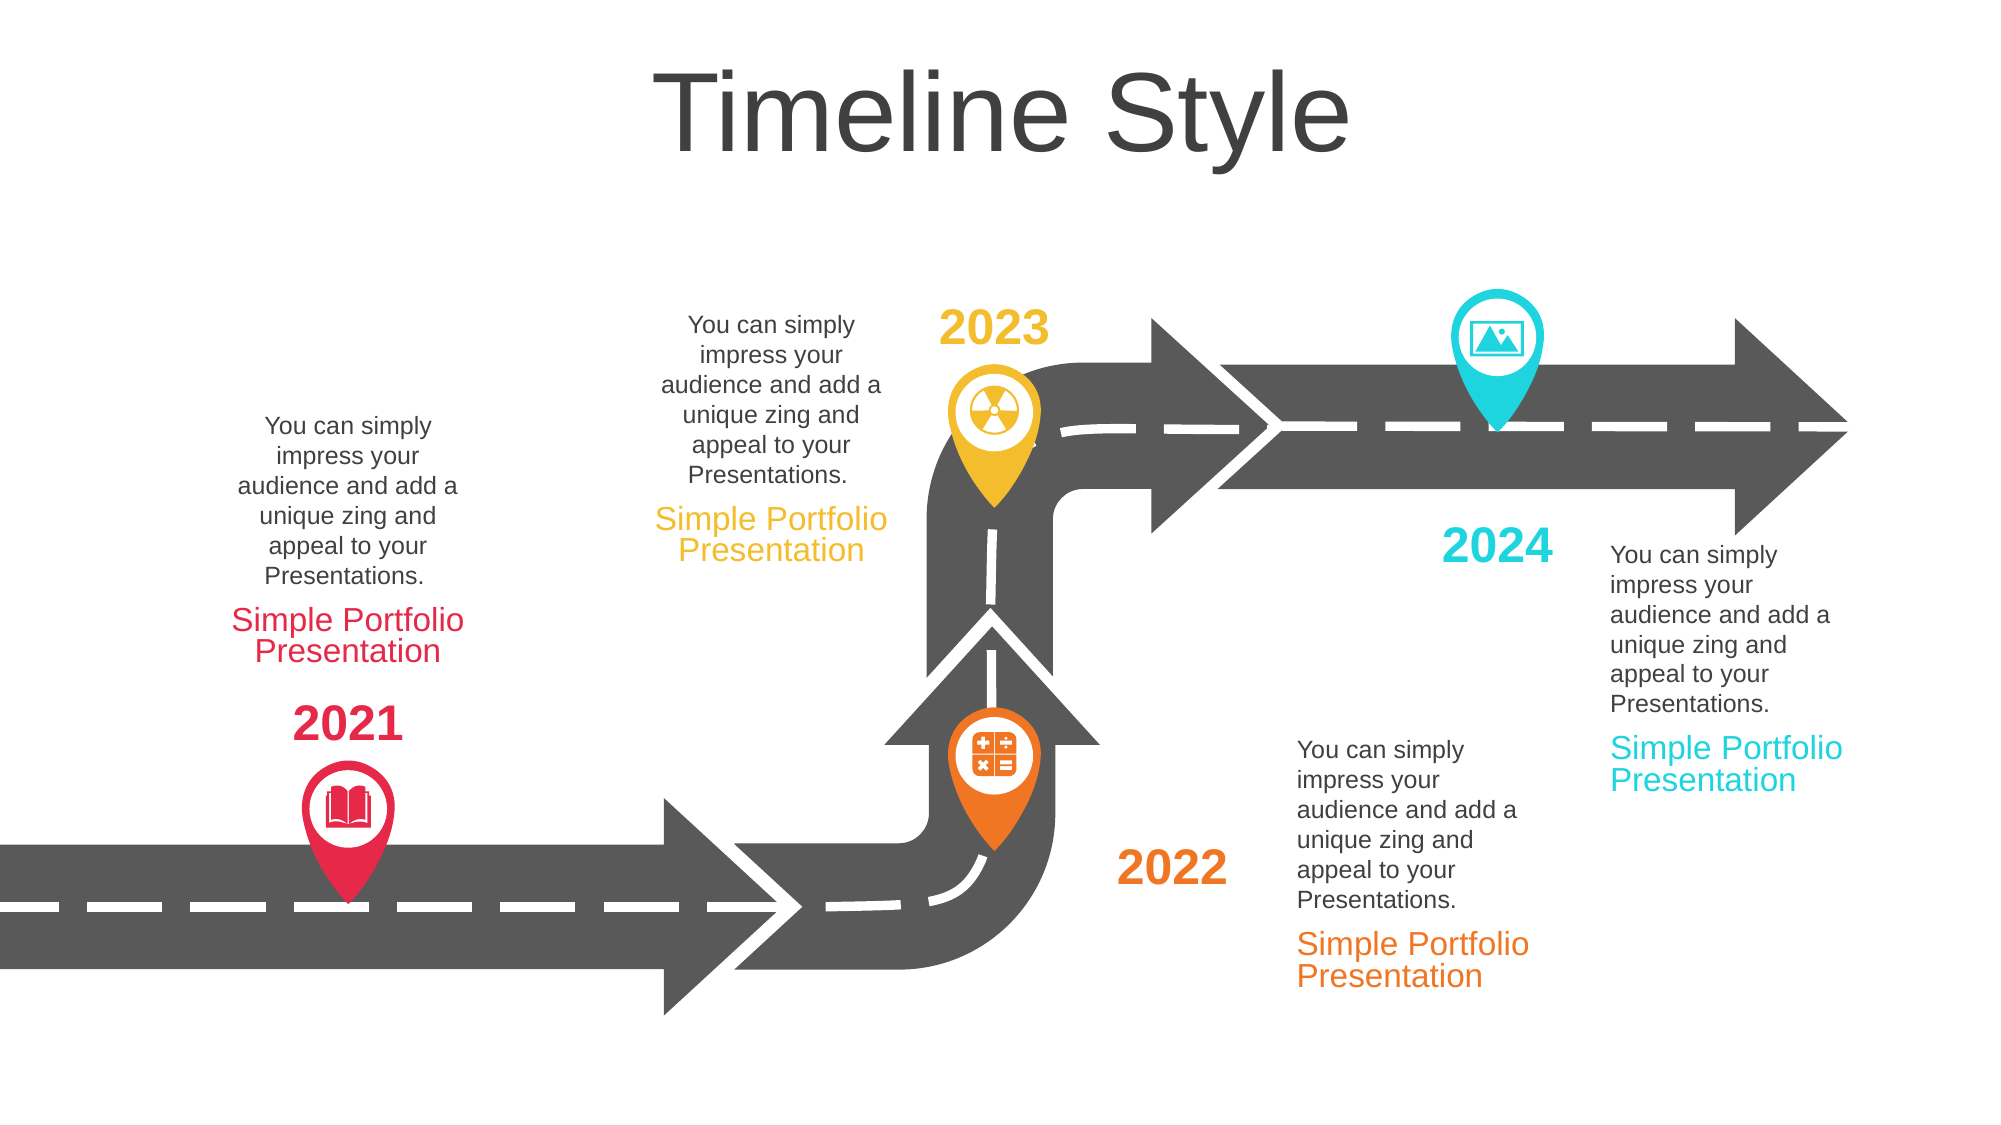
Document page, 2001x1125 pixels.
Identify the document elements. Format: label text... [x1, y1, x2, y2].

list Timeline Style [53, 55, 1952, 175]
text_box [369, 795, 779, 906]
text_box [635, 301, 909, 577]
text_box 2022 [1075, 827, 1270, 902]
text_box [1544, 315, 1850, 426]
text_box [989, 427, 1270, 605]
text_box [1217, 363, 1451, 426]
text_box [947, 707, 1041, 851]
text_box [1041, 315, 1272, 437]
text_box [925, 439, 1054, 681]
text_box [1451, 288, 1544, 433]
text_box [1595, 530, 1872, 807]
text_box [0, 907, 778, 1018]
text_box [1216, 427, 1849, 530]
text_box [211, 402, 485, 678]
text_box 2021 [251, 683, 446, 758]
text_box [825, 627, 993, 908]
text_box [1282, 726, 1559, 1003]
text_box [1150, 435, 1262, 536]
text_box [947, 364, 1041, 508]
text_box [301, 760, 395, 905]
text_box [0, 843, 301, 906]
text_box 2023 [897, 286, 1092, 362]
text_box [733, 624, 1103, 971]
text_box 2024 [1400, 505, 1595, 580]
